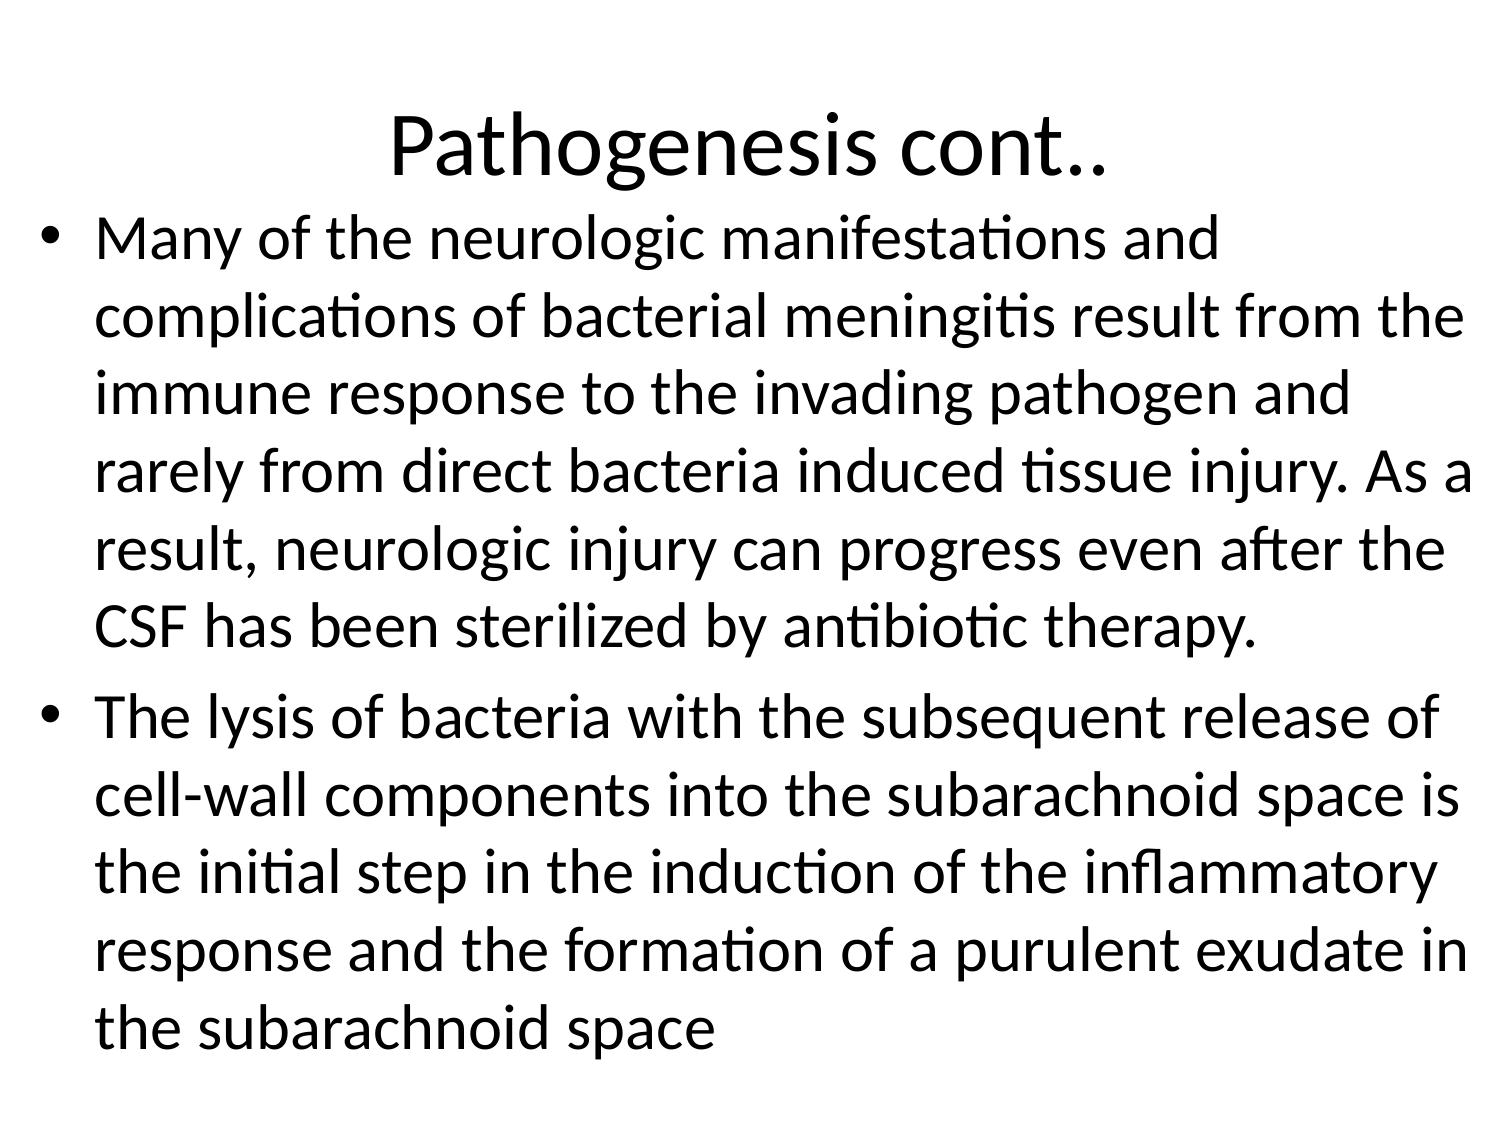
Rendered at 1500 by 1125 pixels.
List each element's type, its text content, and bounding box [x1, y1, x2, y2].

title Pathogenesis cont.. [75, 45, 1425, 187]
list Many of the neurologic manifestations and complications of bacterial meningitis result from the immune response to the invading pathogen and rarely from direct bacteria induced tissue injury. As a result, neurologic injury can progress even after the CSF has been sterilized by antibiotic therapy. The lysis of bacteria with the subsequent release of cell-wall components into the subarachnoid space is the initial step in the induction of the inflammatory response and the formation of a purulent exudate in the subarachnoid space [24, 187, 1500, 1125]
